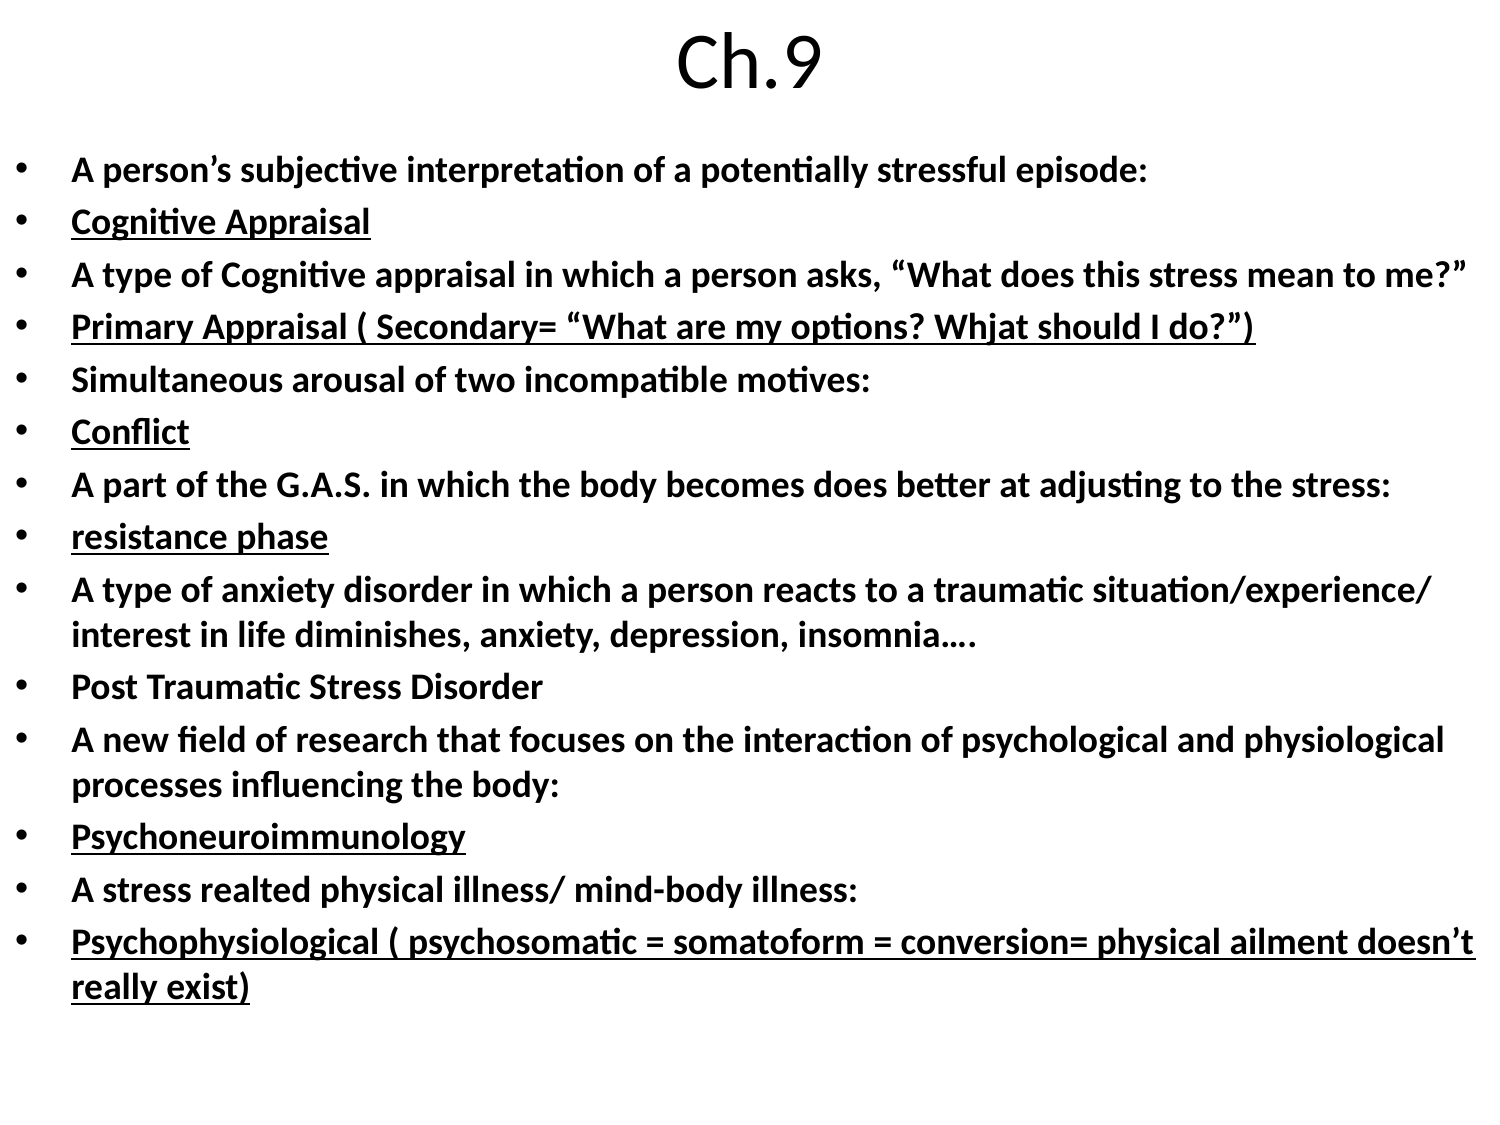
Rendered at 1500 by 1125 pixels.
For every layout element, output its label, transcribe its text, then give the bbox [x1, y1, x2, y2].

title Ch.9 [112, 0, 1388, 113]
list A person’s subjective interpretation of a potentially stressful episode: Cognitive Appraisal A type of Cognitive appraisal in which a person asks, “What does this stress mean to me?” Primary Appraisal ( Secondary= “What are my options? Whjat should I do?”) Simultaneous arousal of two incompatible motives: Conflict A part of the G.A.S. in which the body becomes does better at adjusting to the stress: resistance phase A type of anxiety disorder in which a person reacts to a traumatic situation/experience/ interest in life diminishes, anxiety, depression, insomnia…. Post Traumatic Stress Disorder A new field of research that focuses on the interaction of psychological and physiological processes influencing the body: Psychoneuroimmunology A stress realted physical illness/ mind-body illness: Psychophysiological ( psychosomatic = somatoform = conversion= physical ailment doesn’t really exist) [0, 137, 1500, 1125]
